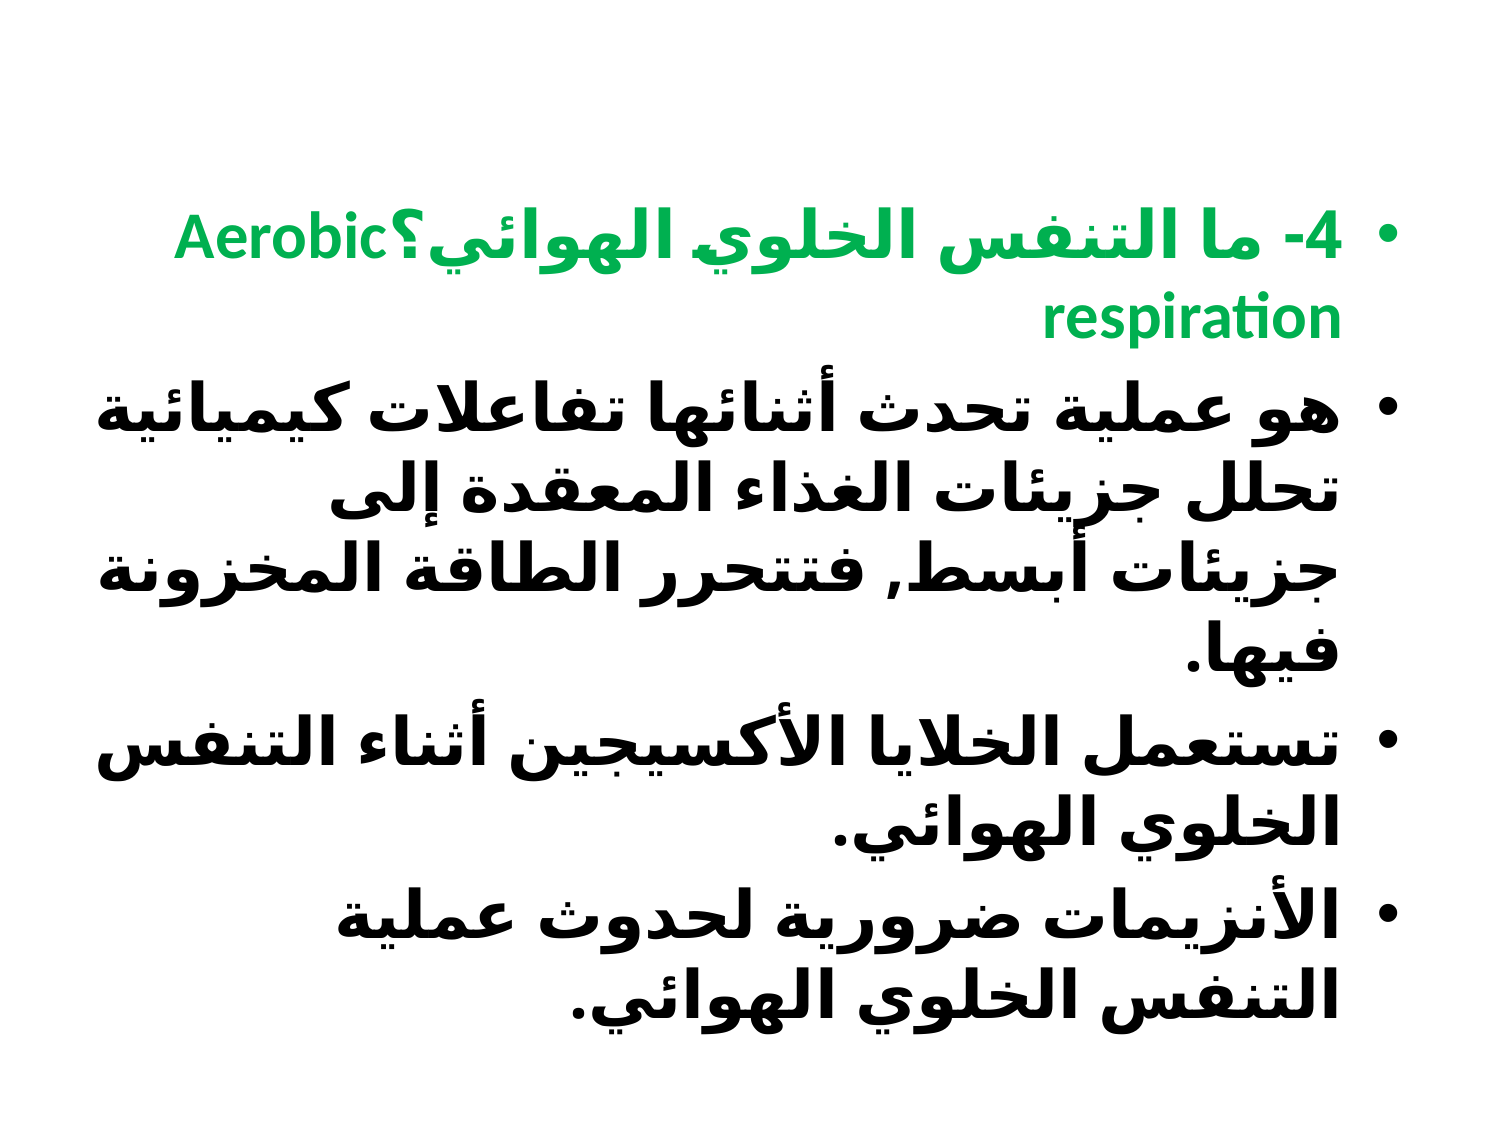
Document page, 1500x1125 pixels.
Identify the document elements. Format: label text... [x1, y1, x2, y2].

list 4- ما التنفس الخلوي الهوائي؟Aerobic respiration هو عملية تحدث أثنائها تفاعلات كيميائية تحلل جزيئات الغذاء المعقدة إلى جزيئات أبسط, فتتحرر الطاقة المخزونة فيها. تستعمل الخلايا الأكسيجين أثناء التنفس الخلوي الهوائي. الأنزيمات ضرورية لحدوث عملية التنفس الخلوي الهوائي. [64, 184, 1415, 927]
